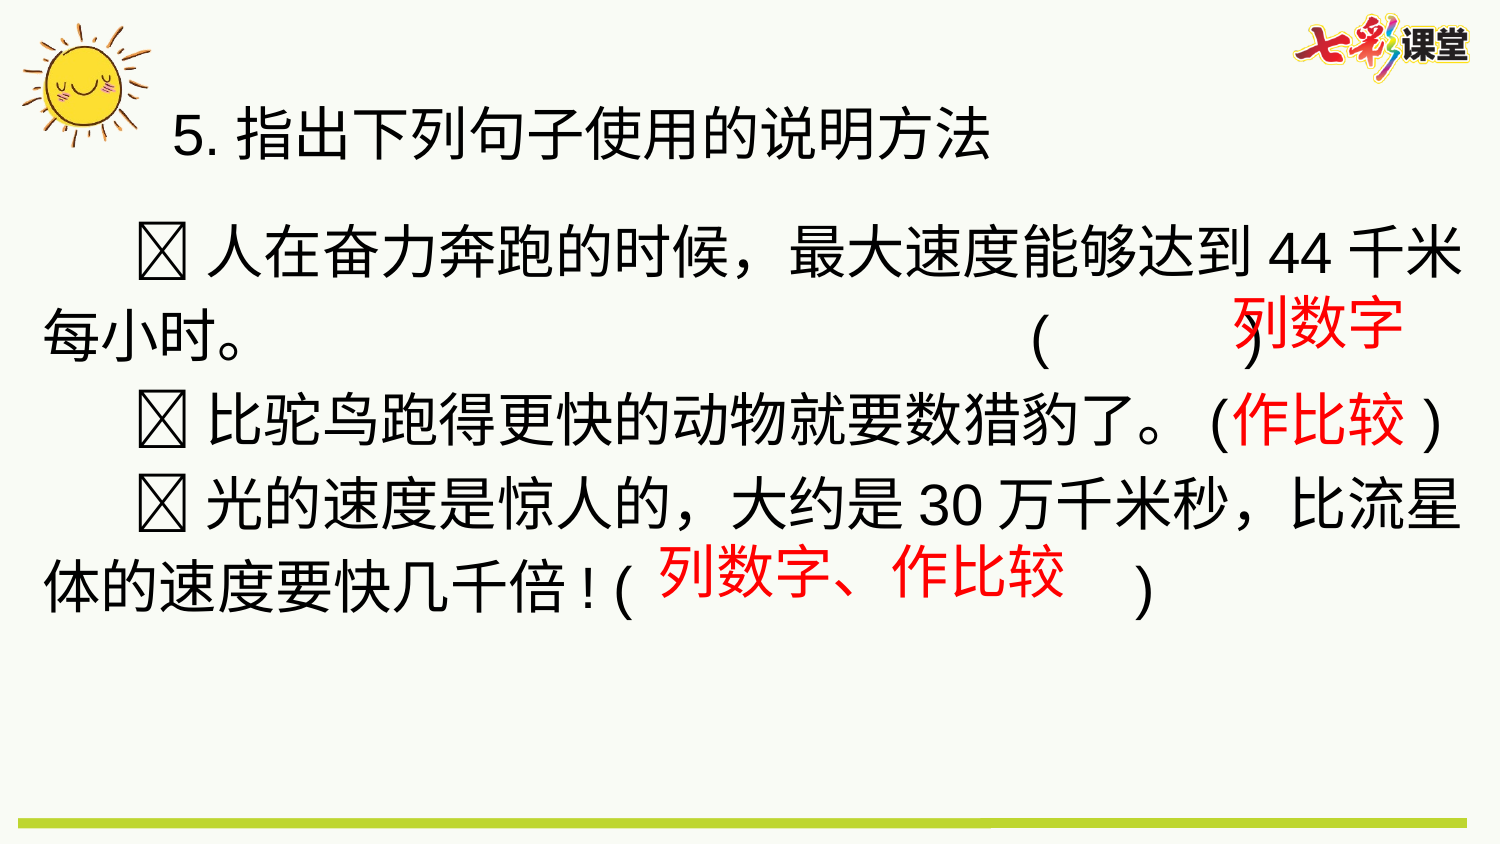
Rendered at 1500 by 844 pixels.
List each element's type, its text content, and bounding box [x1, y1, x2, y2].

text_box 人在奋力奔跑的时候，最大速度能够达到44千米每小时。 ( ) 比驼鸟跑得更快的动物就要数猎豹了。( ) 光的速度是惊人的，大约是30万千米秒，比流星体的速度要快几千倍! ( ) [27, 193, 1500, 628]
text_box 列数字、作比较 [643, 528, 1152, 613]
text_box 作比较 [1216, 375, 1455, 460]
picture [1291, 9, 1472, 87]
picture [18, 771, 1467, 844]
text_box 5.指出下列句子使用的说明方法 [157, 89, 1129, 175]
picture [0, 0, 173, 172]
text_box 列数字 [1216, 278, 1455, 364]
